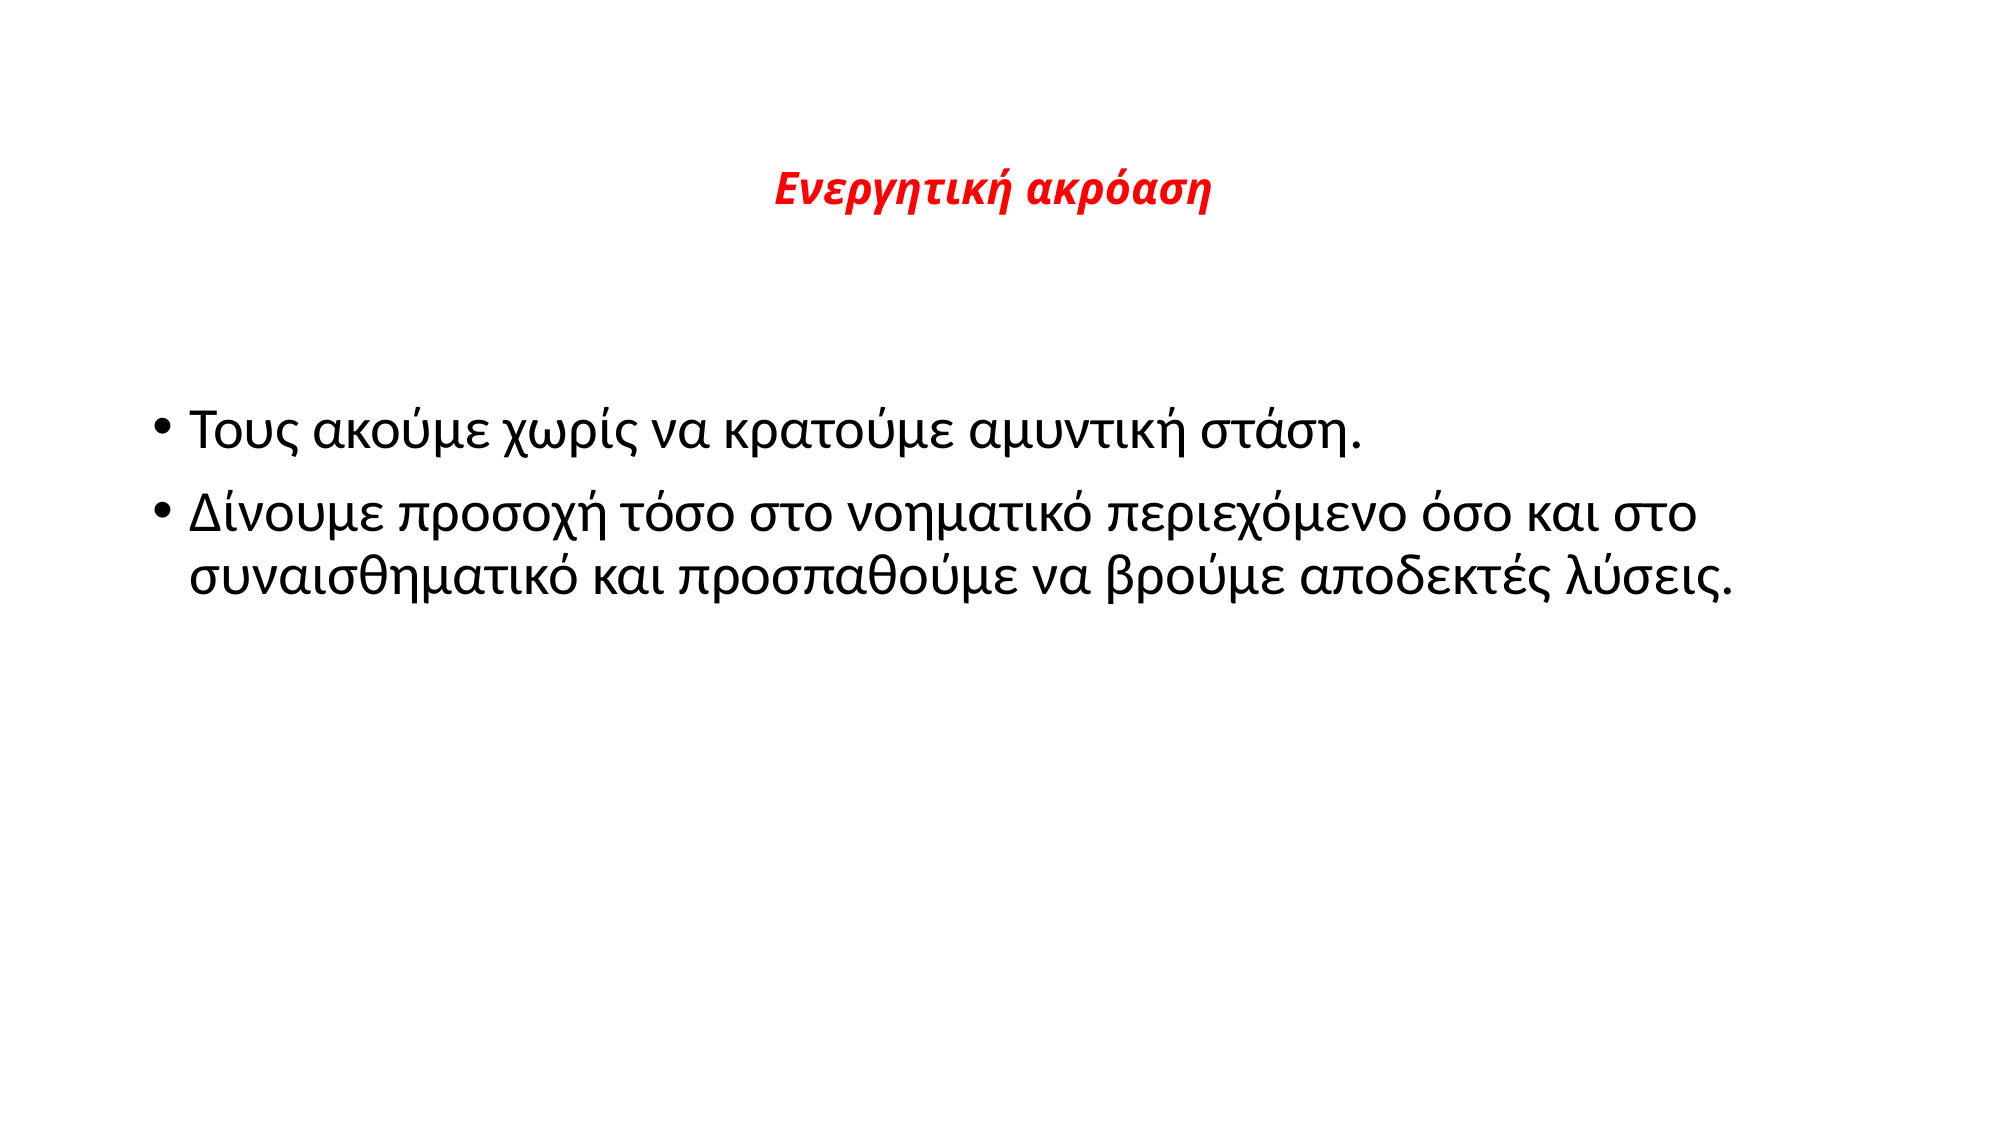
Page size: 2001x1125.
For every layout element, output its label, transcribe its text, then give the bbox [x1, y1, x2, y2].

title Ενεργητική ακρόαση [137, 59, 1863, 278]
list Τους ακούμε χωρίς να κρατούμε αμυντική στάση. Δίνουμε προσοχή τόσο στο νοηματικό περιεχόμενο όσο και στο συναισθηματικό και προσπαθούμε να βρούμε αποδεκτές λύσεις. [137, 299, 1863, 1014]
